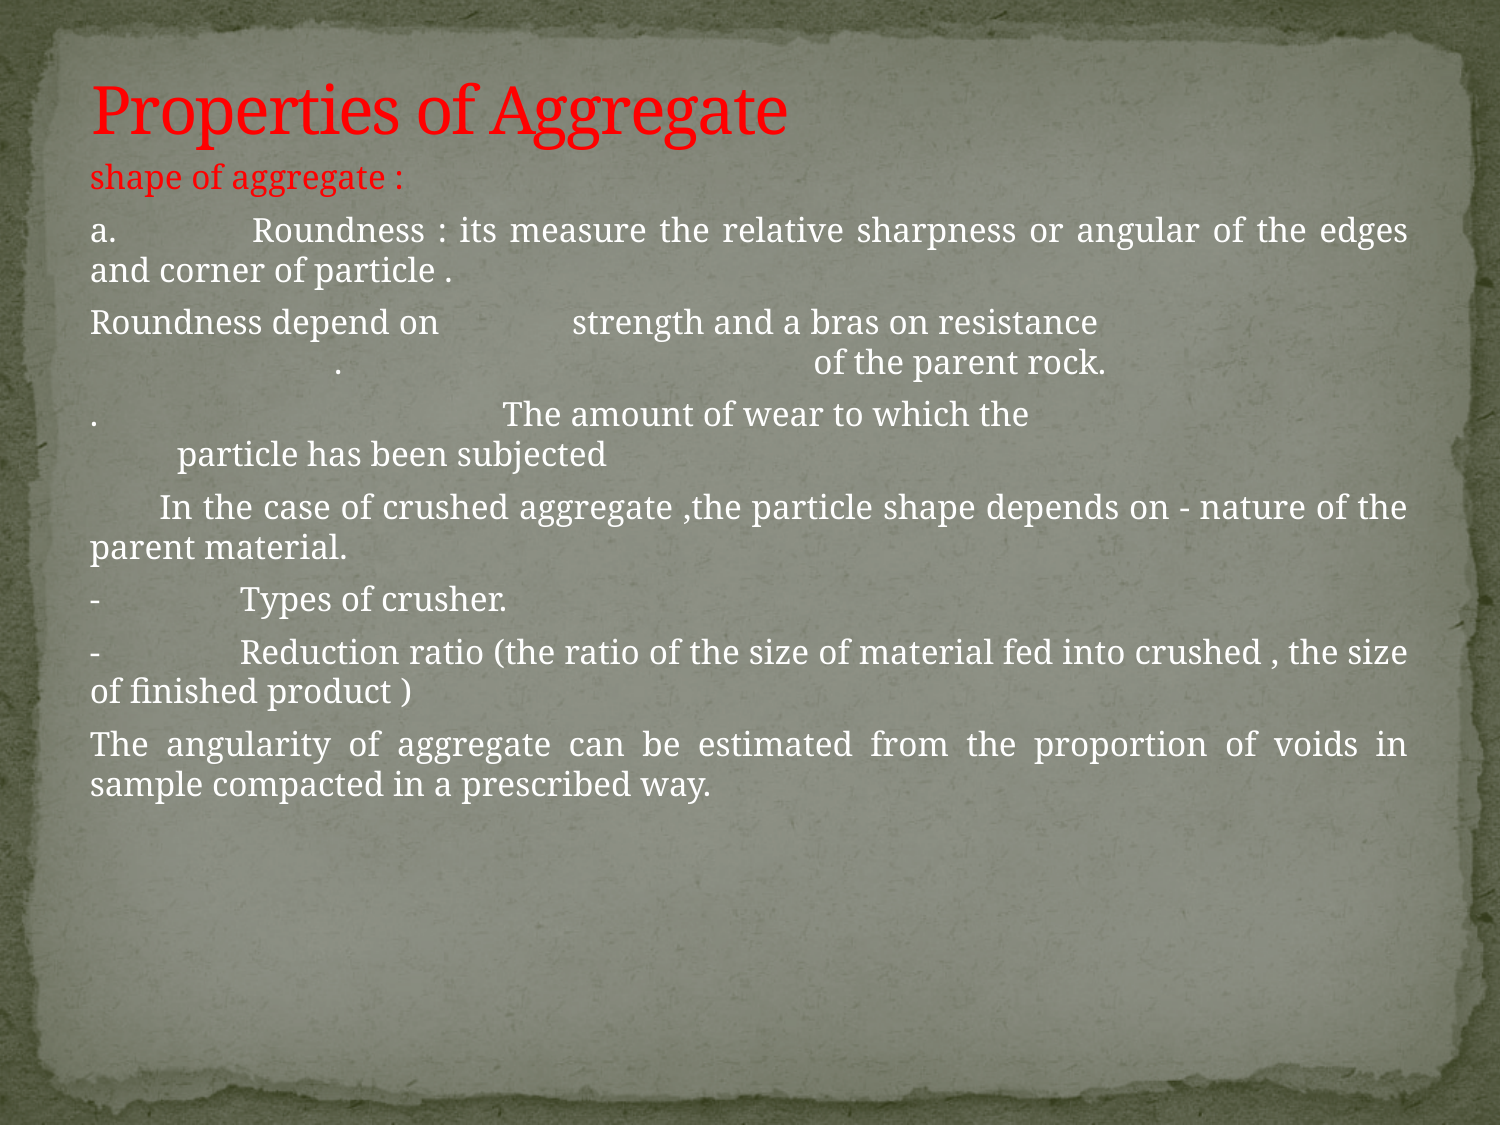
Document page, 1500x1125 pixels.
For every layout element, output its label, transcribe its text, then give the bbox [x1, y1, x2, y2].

title Properties of Aggregate [76, 78, 1427, 155]
list shape of aggregate : a. Roundness : its measure the relative sharpness or angular of the edges and corner of particle . Roundness depend on strength and a bras on resistance . of the parent rock. . The amount of wear to which the particle has been subjected In the case of crushed aggregate ,the particle shape depends on - nature of the parent material. - Types of crusher. - Reduction ratio (the ratio of the size of material fed into crushed , the size of finished product ) The angularity of aggregate can be estimated from the proportion of voids in sample compacted in a prescribed way. [75, 149, 1425, 1000]
